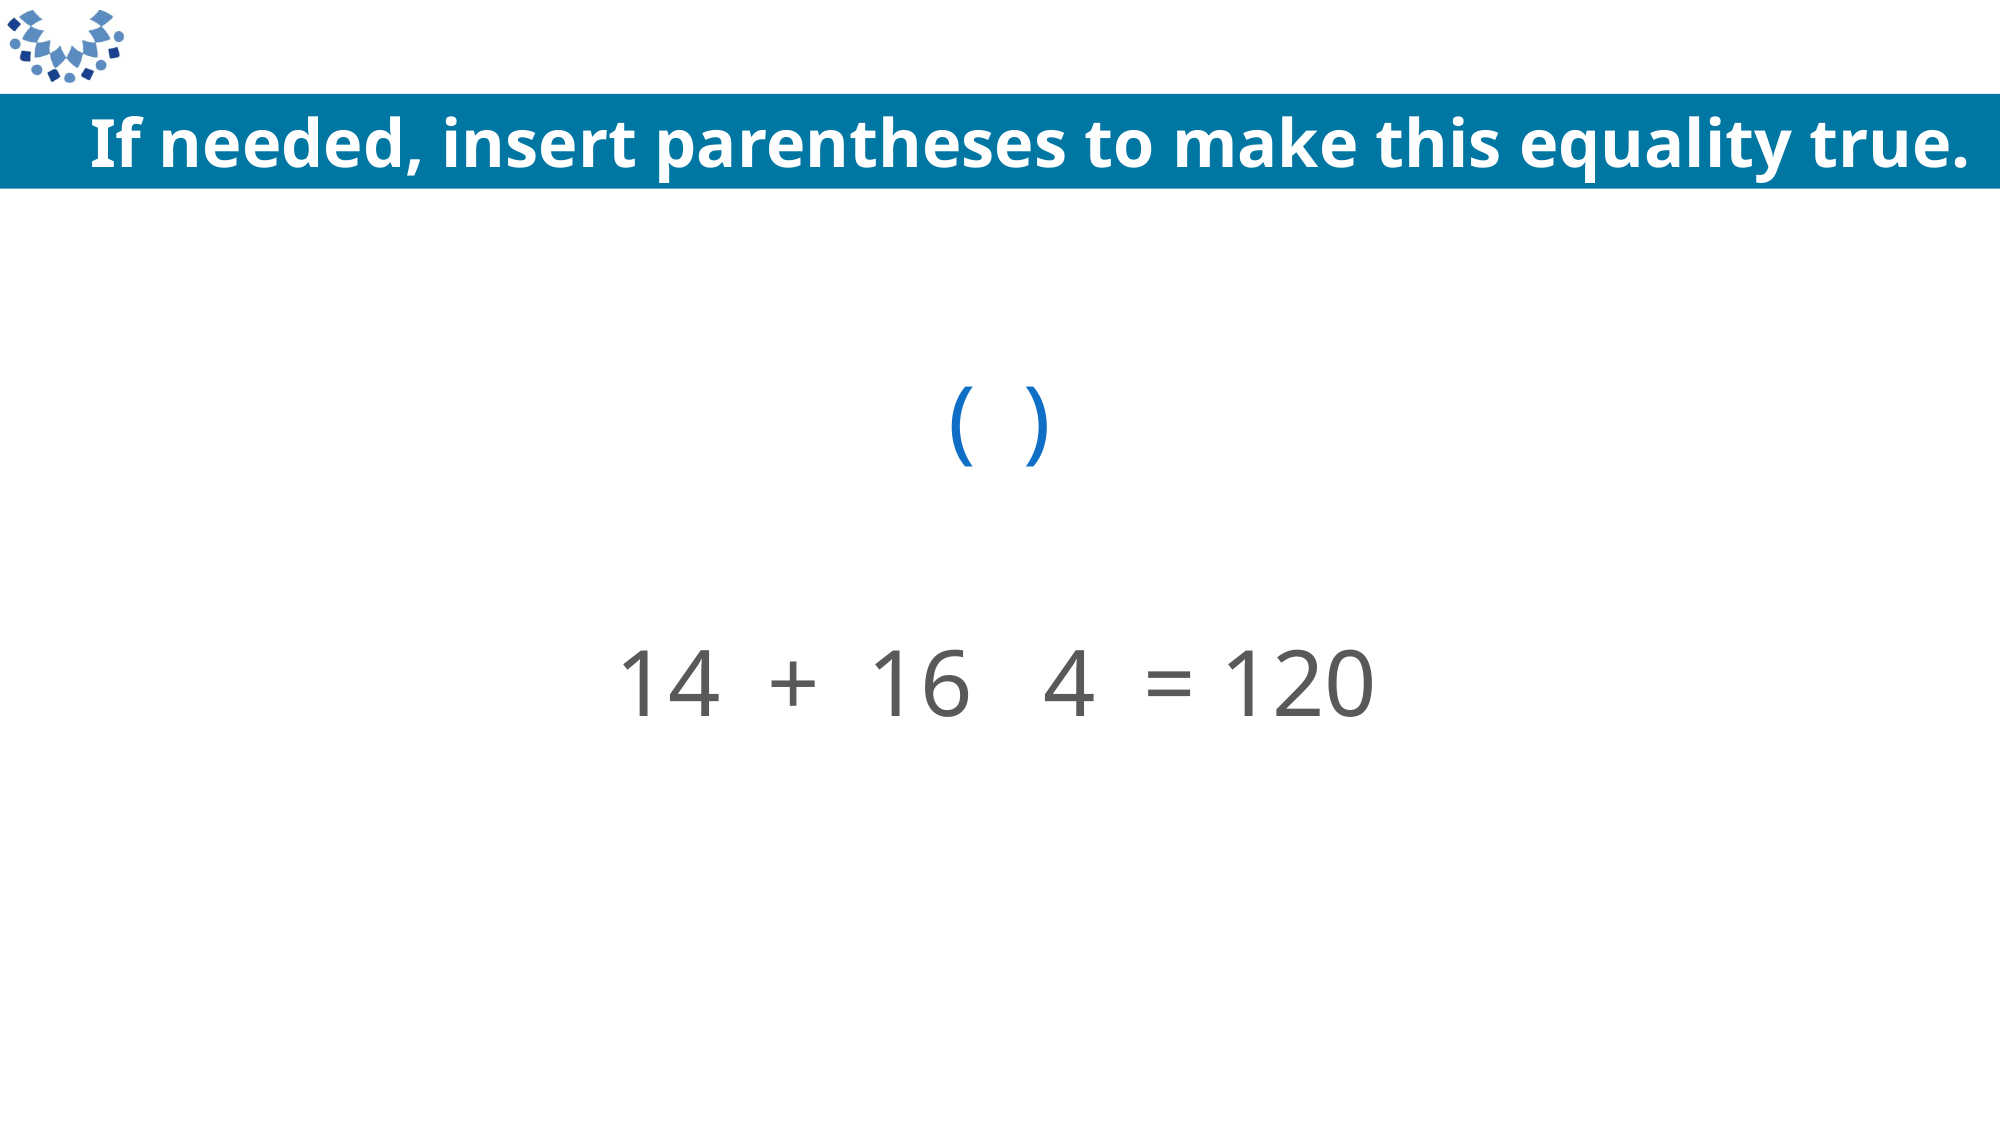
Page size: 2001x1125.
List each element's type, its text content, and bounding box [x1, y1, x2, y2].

text_box If needed, insert parentheses to make this equality true. [0, 93, 2000, 189]
text_box ( ) [933, 353, 1067, 479]
picture [0, 10, 129, 87]
